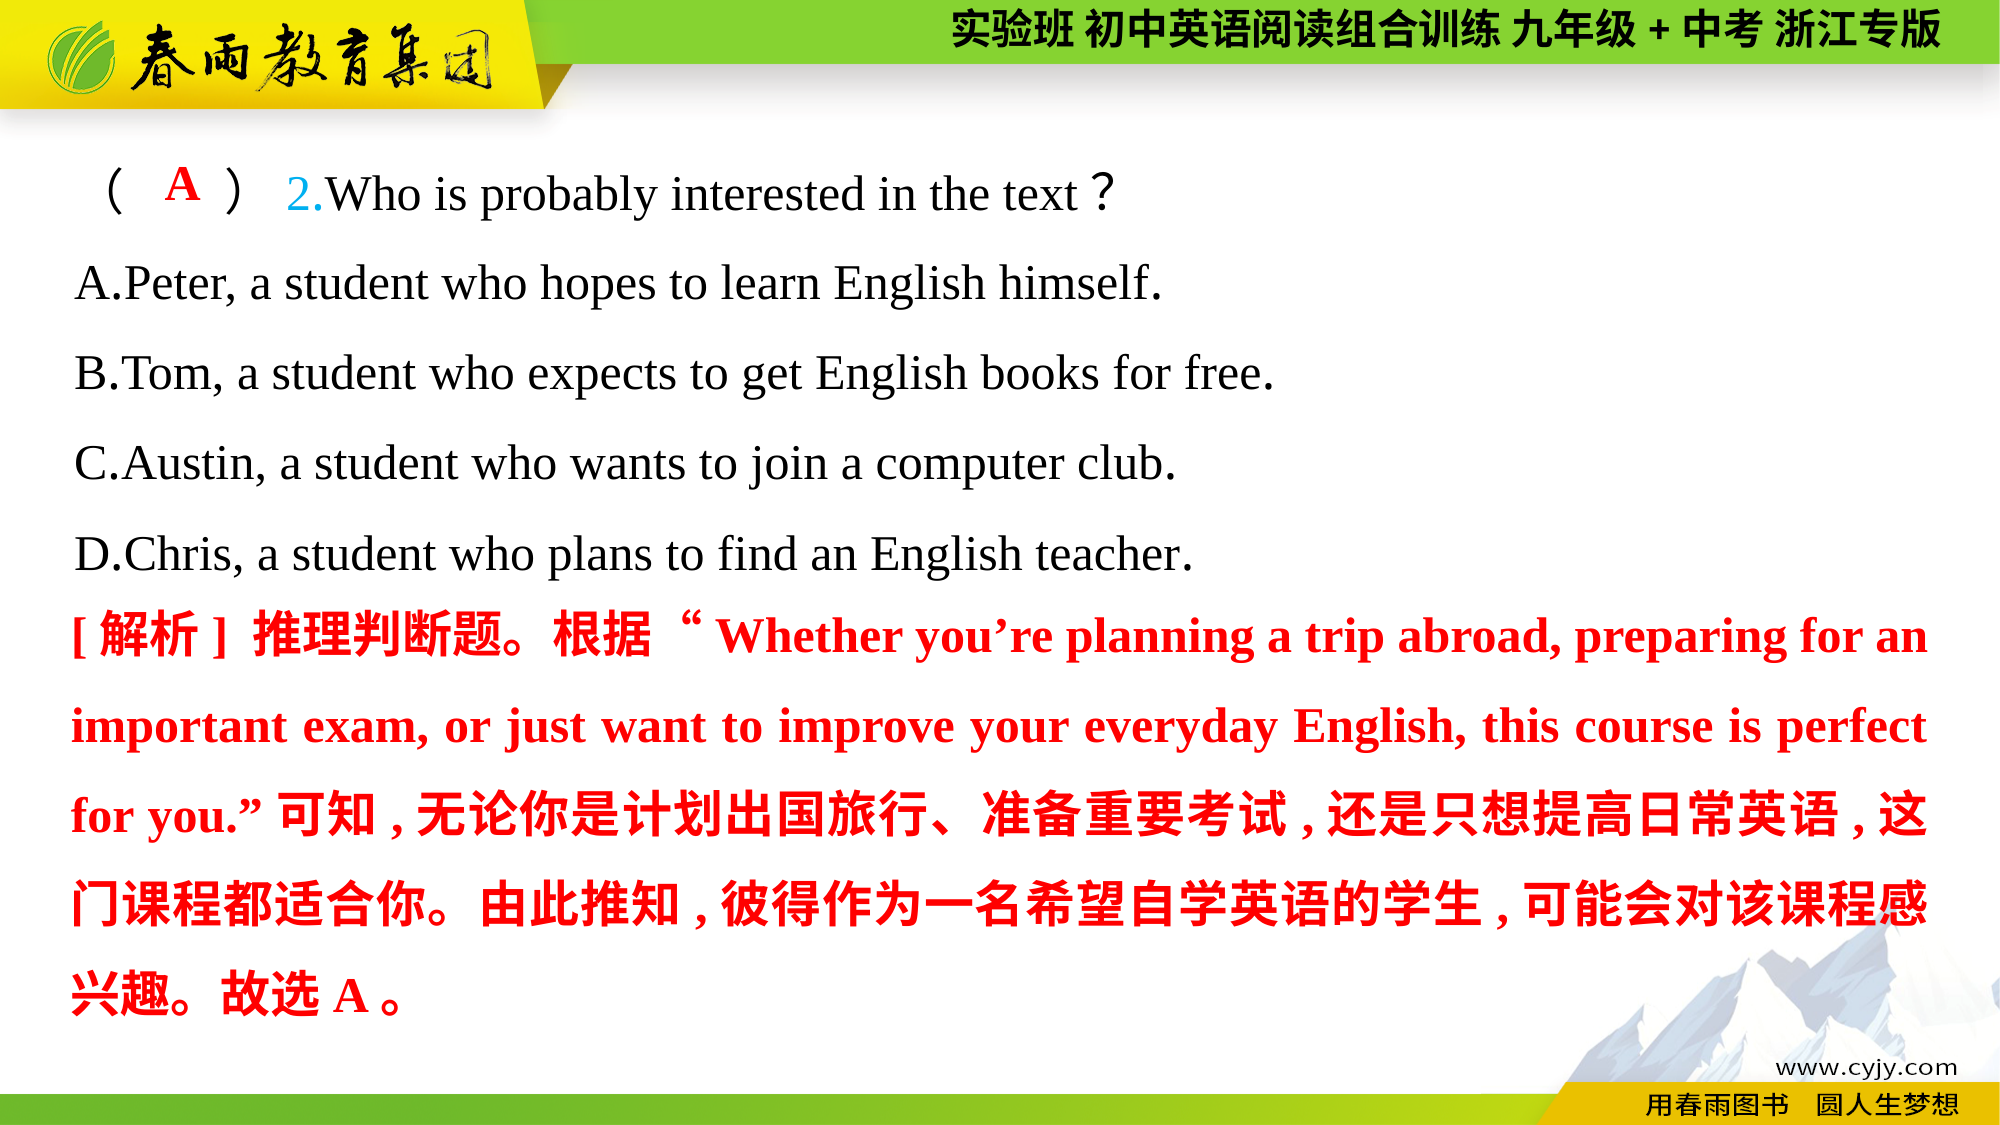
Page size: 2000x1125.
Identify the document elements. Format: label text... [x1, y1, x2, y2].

picture [0, 0, 2000, 1125]
text_box [解析] 推理判断题。根据“Whether you’re planning a trip abroad, preparing for an important exam, or just want to improve your everyday English, this course is perfect for you.”可知,无论你是计划出国旅行、准备重要考试,还是只想提高日常英语,这门课程都适合你。由此推知,彼得作为一名希望自学英语的学生,可能会对该课程感兴趣。故选A。 [56, 565, 1944, 1031]
text_box A [149, 142, 216, 218]
list （ ）2.Who is probably interested in the text？ A.Peter, a student who hopes to learn English himself. B.Tom, a student who expects to get English books for free. C.Austin, a student who wants to join a computer club. D.Chris, a student who plans to find an English teacher. [59, 122, 1944, 565]
